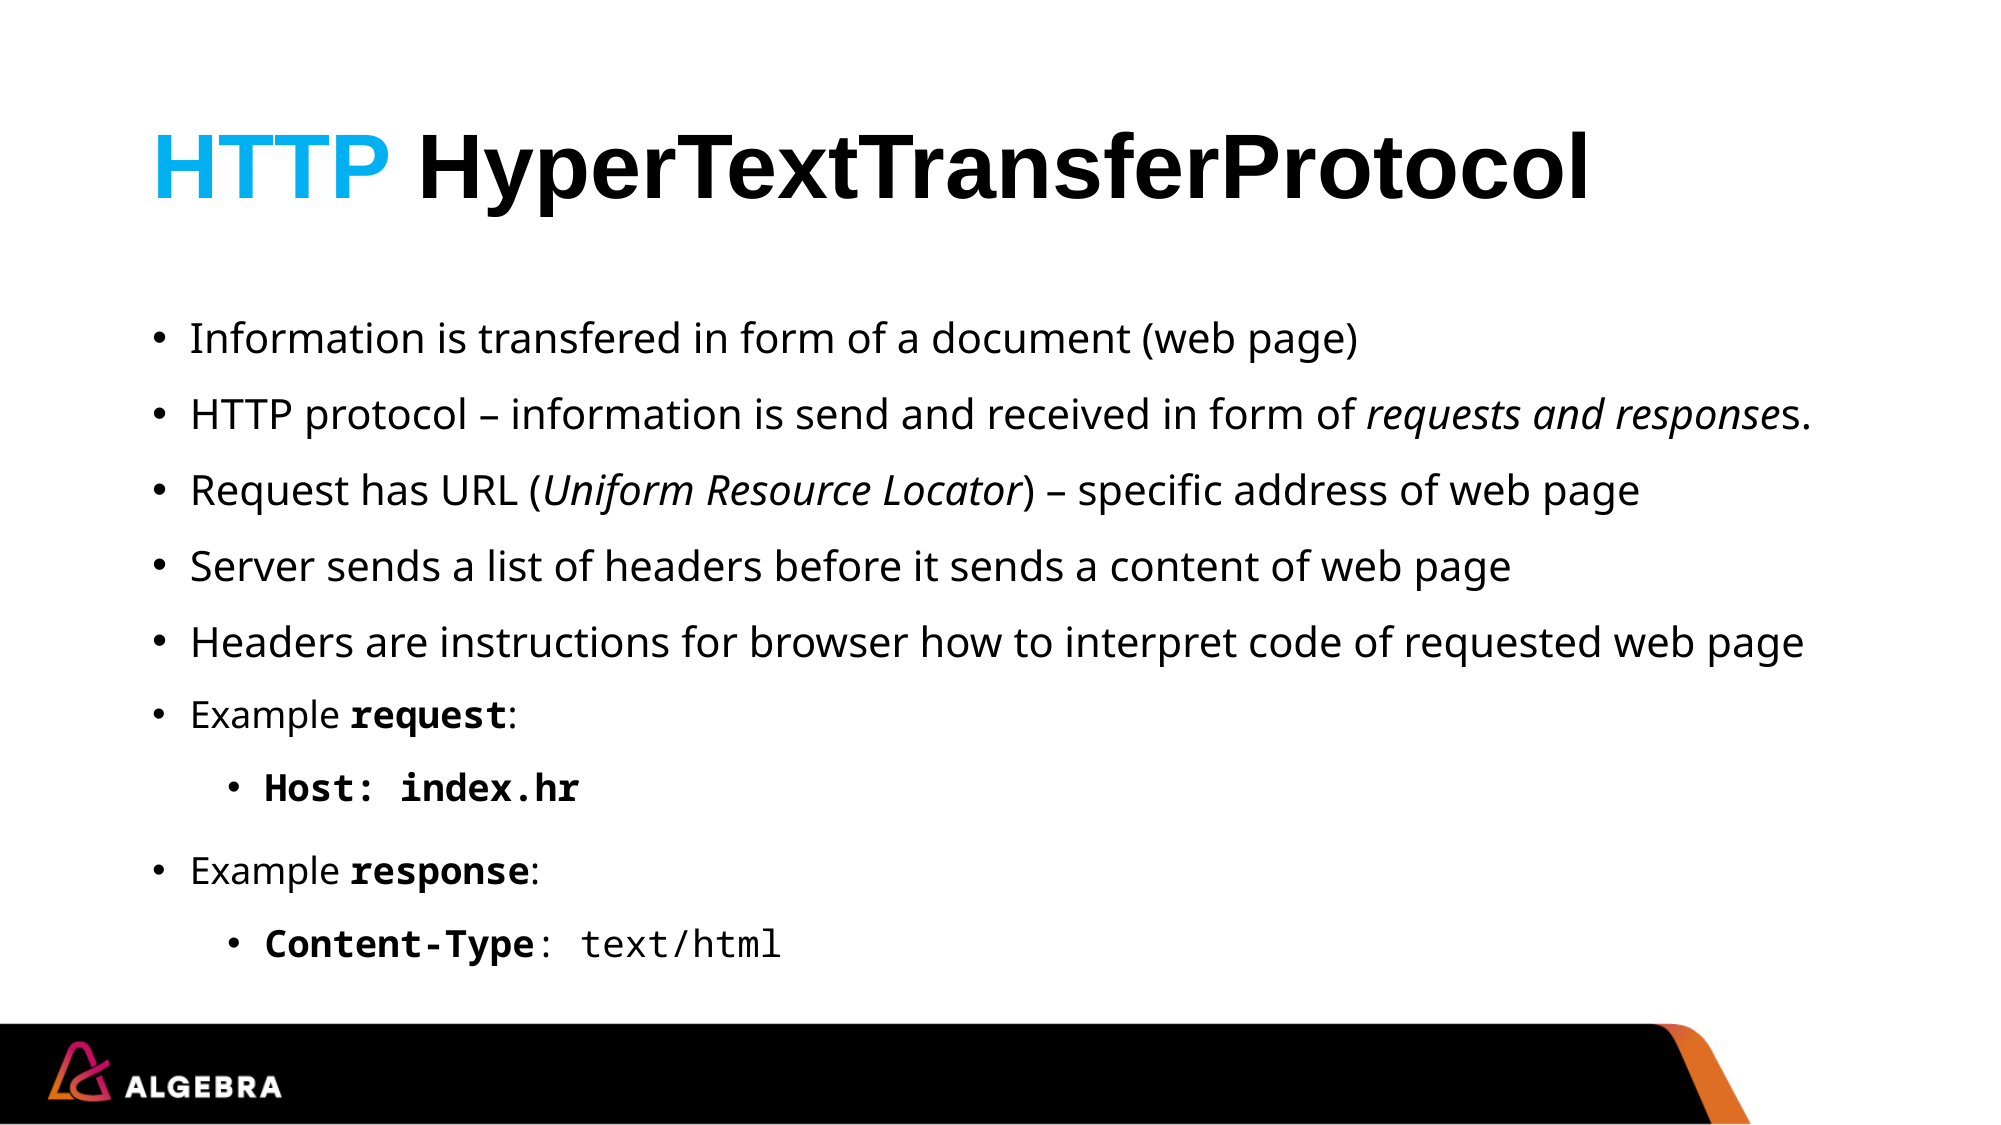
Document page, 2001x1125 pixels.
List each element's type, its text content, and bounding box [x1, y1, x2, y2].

title HTTP HyperTextTransferProtocol [137, 59, 1863, 278]
list Information is transfered in form of a document (web page) HTTP protocol – information is send and received in form of requests and responses. Request has URL (Uniform Resource Locator) – specific address of web page Server sends a list of headers before it sends a content of web page Headers are instructions for browser how to interpret code of requested web page Example request: Host: index.hr Example response: Content-Type: text/html [137, 299, 1863, 1014]
picture [0, 1023, 1958, 1125]
